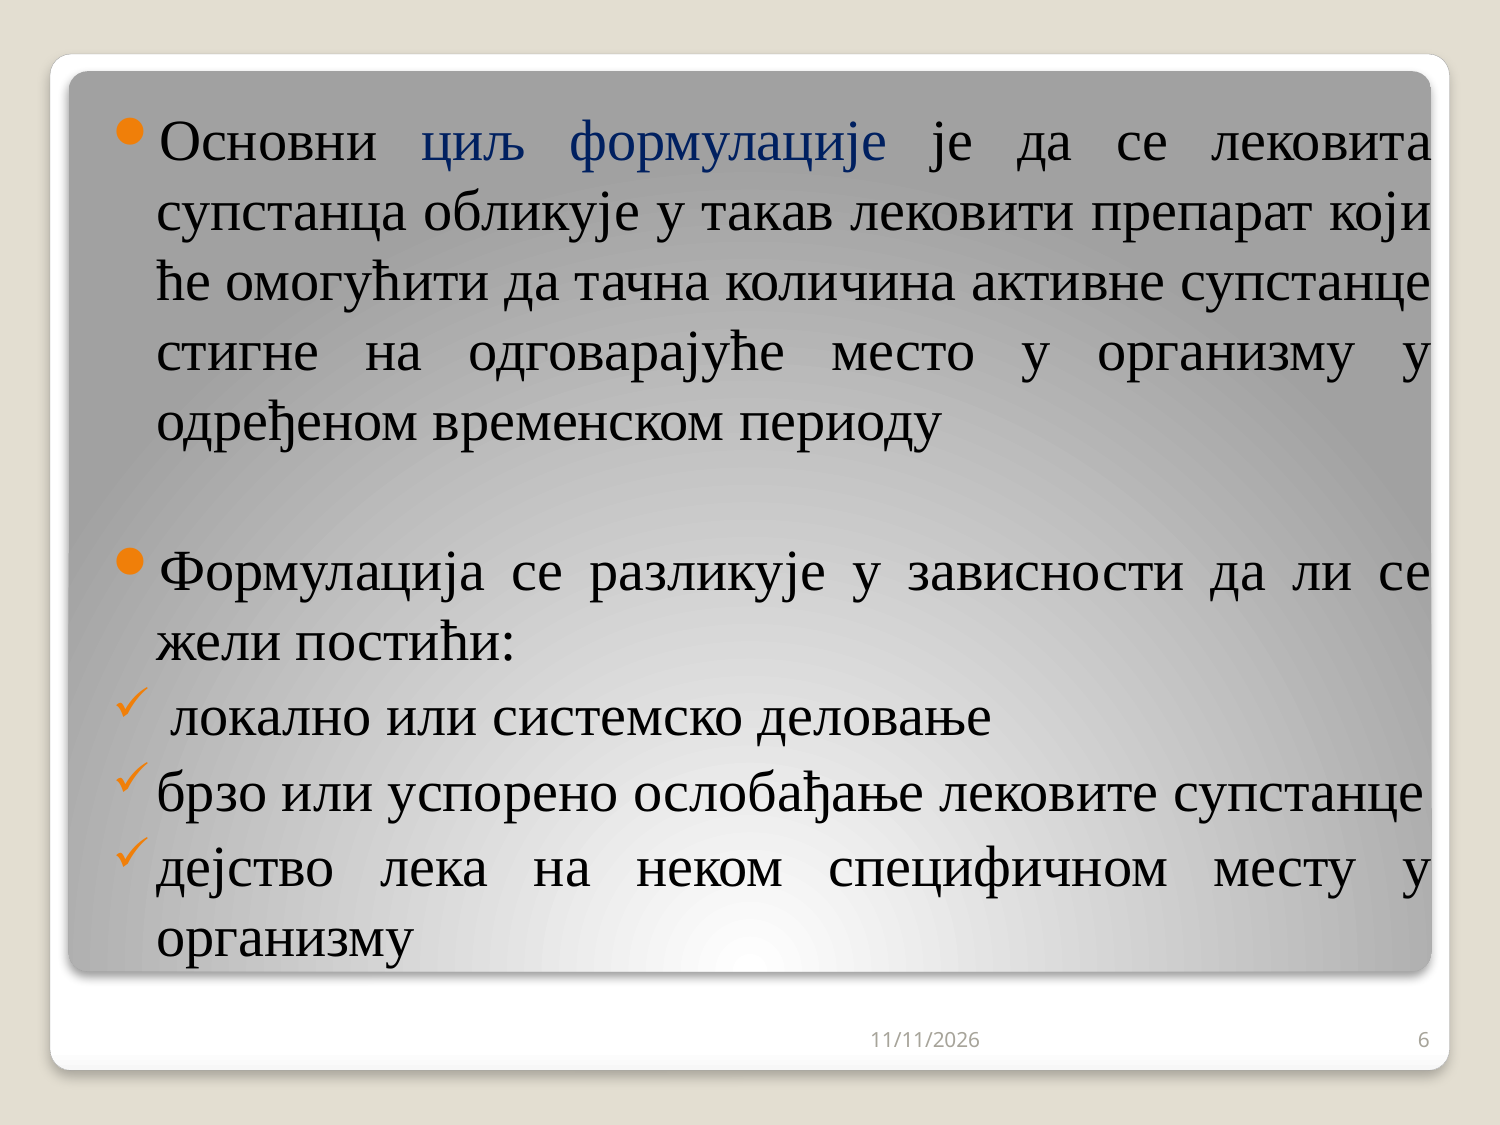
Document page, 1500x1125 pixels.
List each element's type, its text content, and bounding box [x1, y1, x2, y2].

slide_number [619, 1002, 995, 1063]
slide_number 6 [1369, 1002, 1445, 1063]
list Основни циљ формулације је да се лековита супстанца обликује у такав лековити препарат који ће омогућити да тачна количина активне супстанце стигне на одговарајуће место у организму у одређеном временском периоду Формулација се разликује у зависности да ли се жели постићи: локално или системско деловање брзо или успорено ослобађање лековите супстанце дејство лека на неком специфичном месту у организму [82, 86, 1447, 1059]
